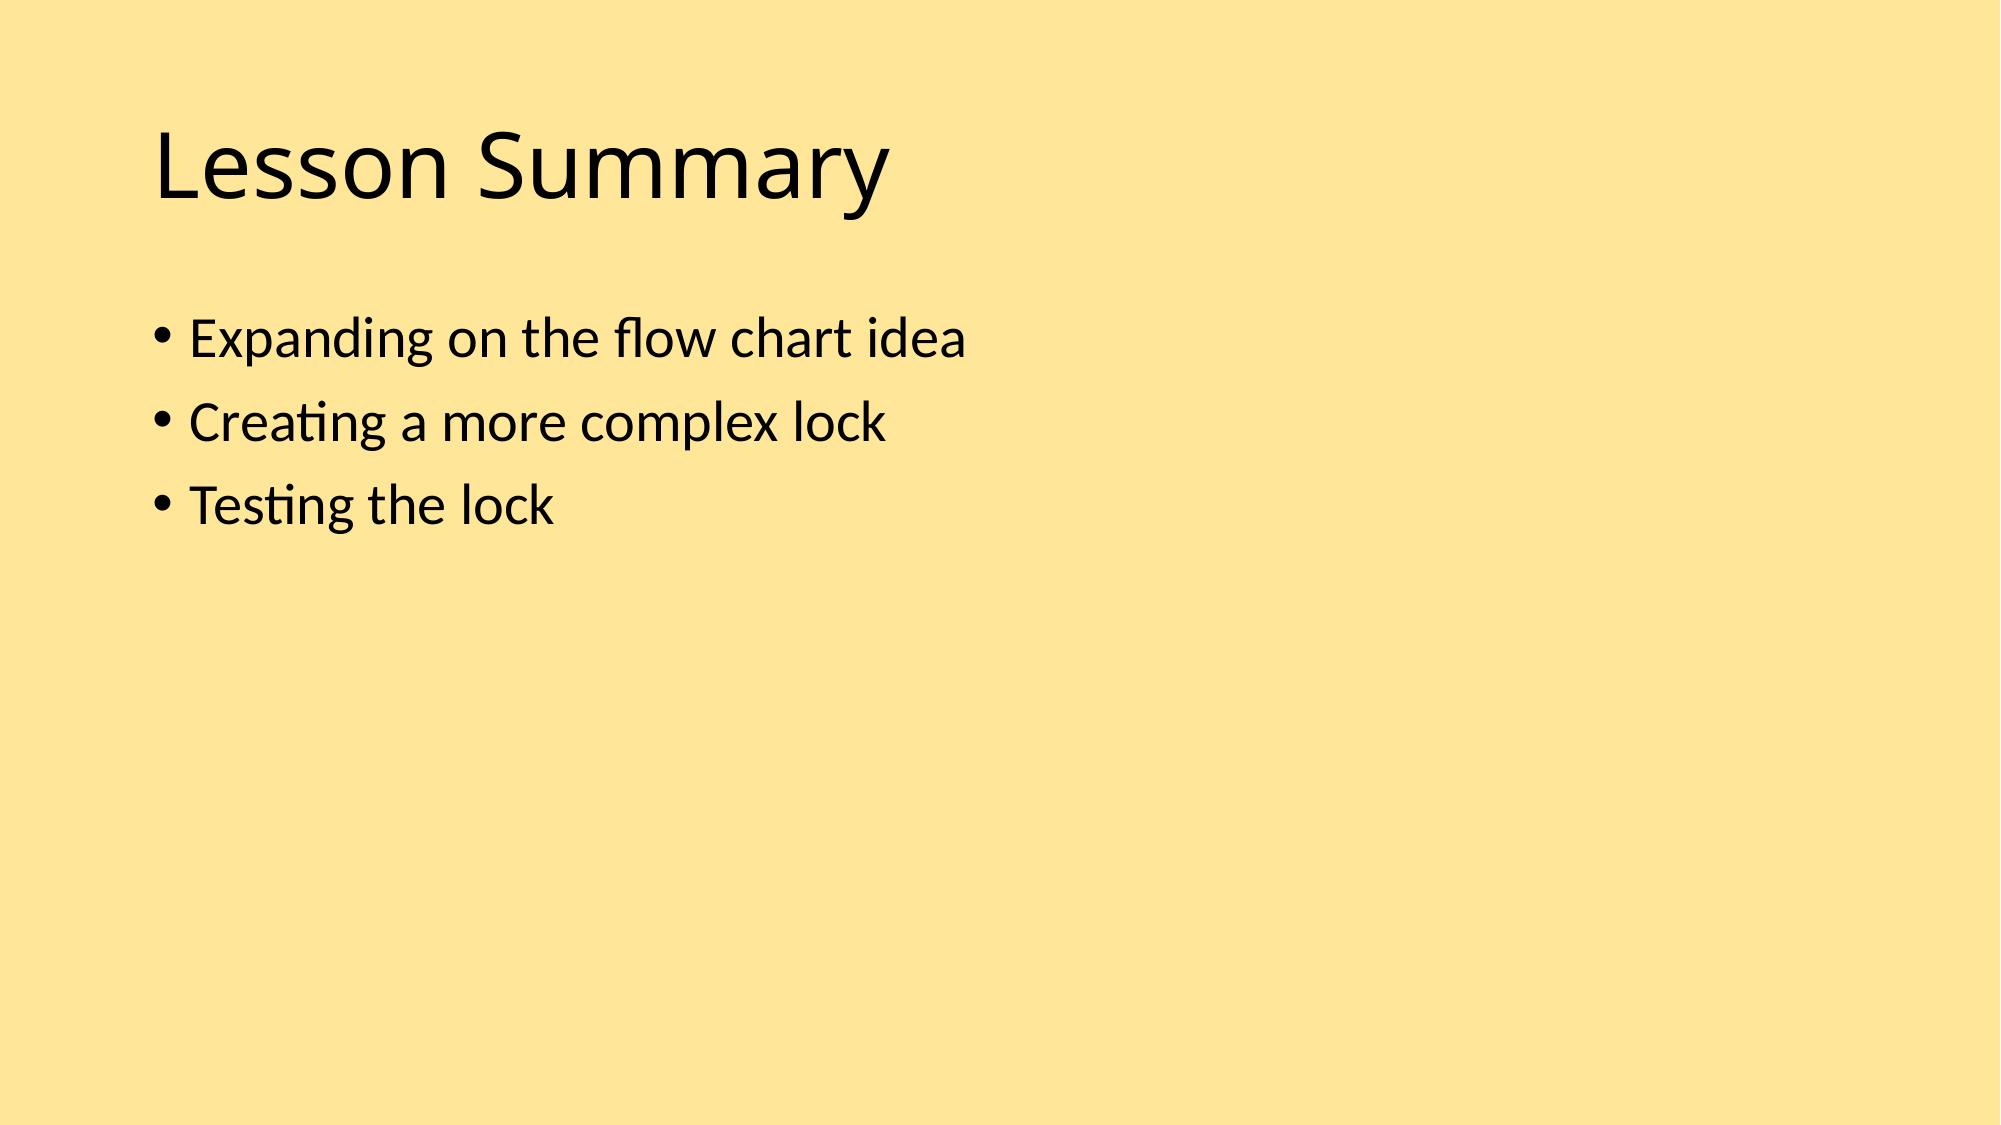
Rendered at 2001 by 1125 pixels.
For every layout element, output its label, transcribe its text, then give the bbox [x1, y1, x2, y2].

list Expanding on the flow chart idea Creating a more complex lock Testing the lock [137, 299, 1863, 1014]
title Lesson Summary [137, 59, 1863, 278]
